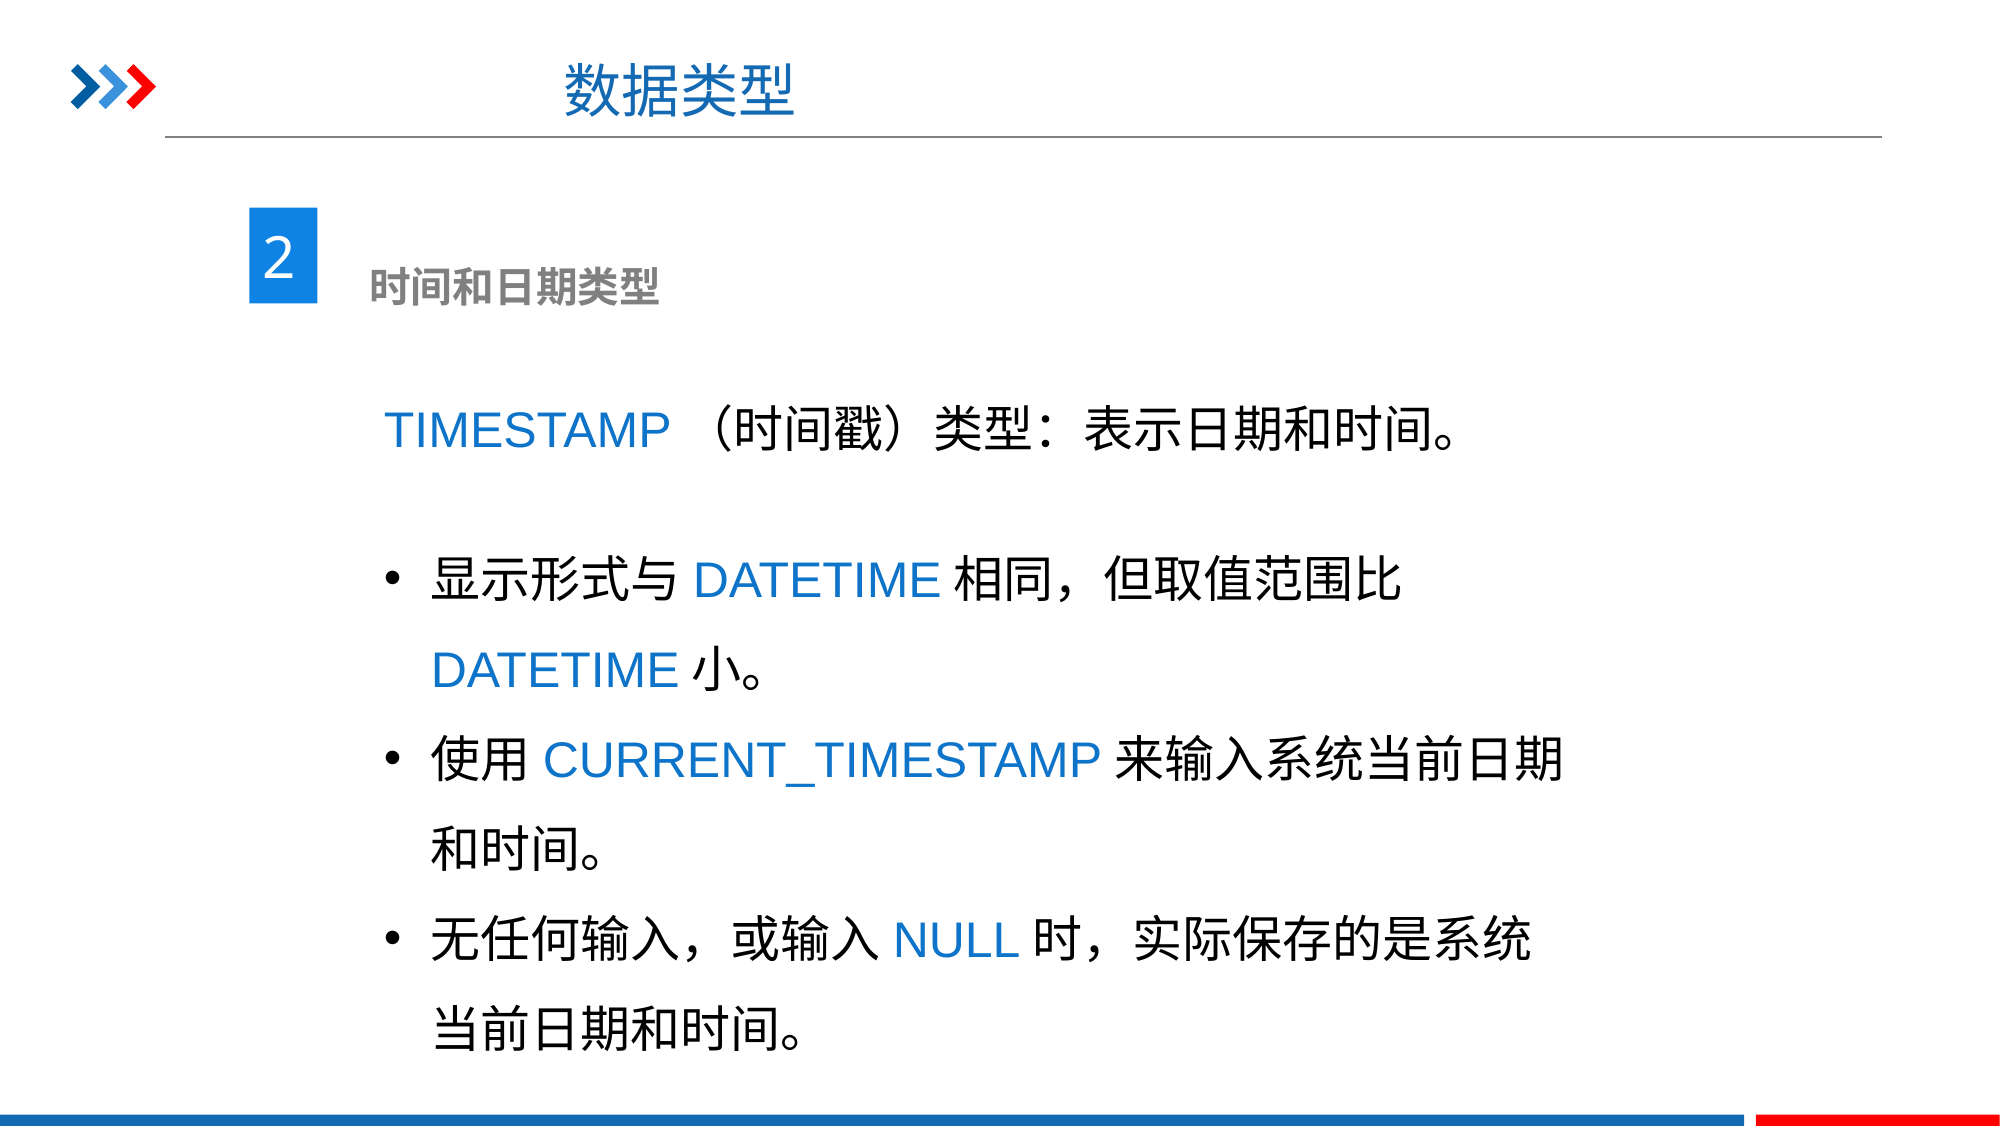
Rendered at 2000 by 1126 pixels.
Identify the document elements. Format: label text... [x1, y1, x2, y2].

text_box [249, 207, 318, 304]
title 数据类型 [521, 25, 1296, 153]
text_box TIMESTAMP（时间戳）类型：表示日期和时间。 显示形式与DATETIME相同，但取值范围比DATETIME小。 使用CURRENT_TIMESTAMP来输入系统当前日期和时间。 无任何输入，或输入NULL时，实际保存的是系统当前日期和时间。 [369, 390, 1597, 1066]
text_box 时间和日期类型 [319, 245, 1092, 380]
